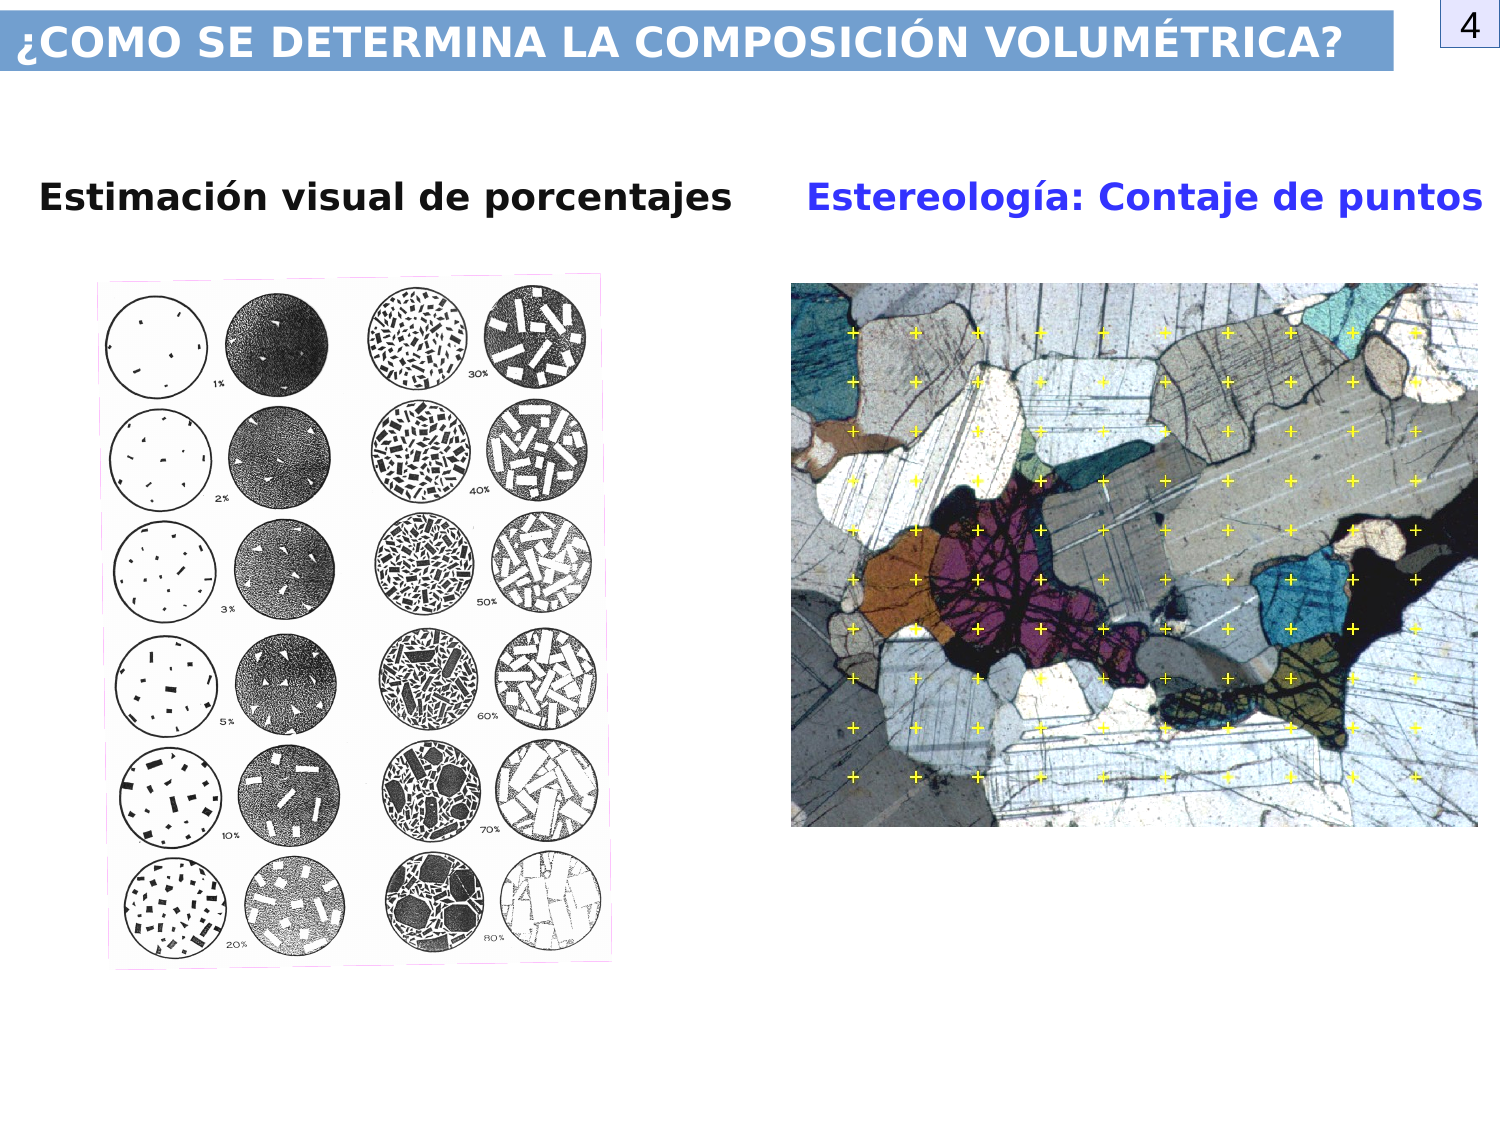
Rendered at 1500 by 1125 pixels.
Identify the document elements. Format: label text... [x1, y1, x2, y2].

picture [97, 273, 612, 970]
text_box ¿COMO SE DETERMINA LA COMPOSICIÓN VOLUMÉTRICA? [0, 10, 1394, 71]
text_box 4 [1440, 0, 1500, 48]
text_box Estereología: Contaje de puntos [791, 165, 1477, 225]
picture [791, 283, 1478, 827]
text_box Estimación visual de porcentajes [23, 165, 691, 225]
